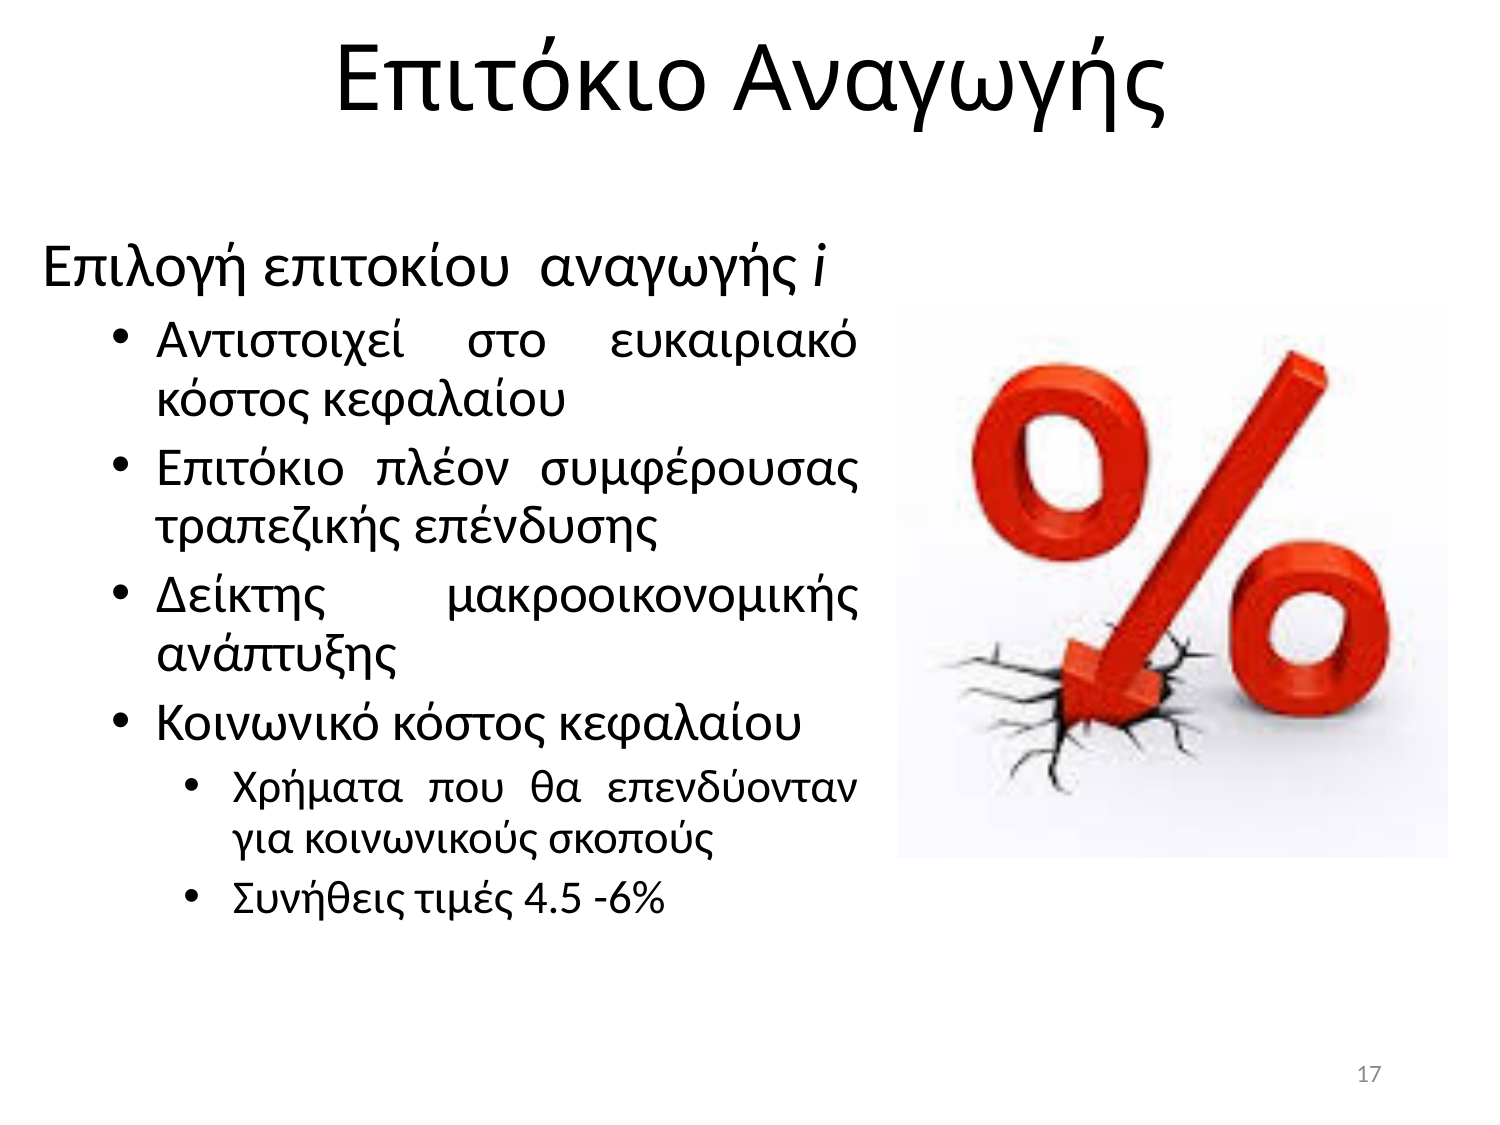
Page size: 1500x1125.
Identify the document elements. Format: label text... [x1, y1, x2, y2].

list Επιλογή επιτοκίου αναγωγής i Αντιστοιχεί στο ευκαιριακό κόστος κεφαλαίου Επιτόκιο πλέον συμφέρουσας τραπεζικής επένδυσης Δείκτης μακροοικονομικής ανάπτυξης Κοινωνικό κόστος κεφαλαίου Χρήματα που θα επενδύονταν για κοινωνικούς σκοπούς Συνήθεις τιμές 4.5 -6% [27, 225, 874, 939]
picture [897, 306, 1448, 858]
title Επιτόκιο Αναγωγής [0, 0, 1500, 161]
slide_number 17 [1059, 1042, 1397, 1103]
